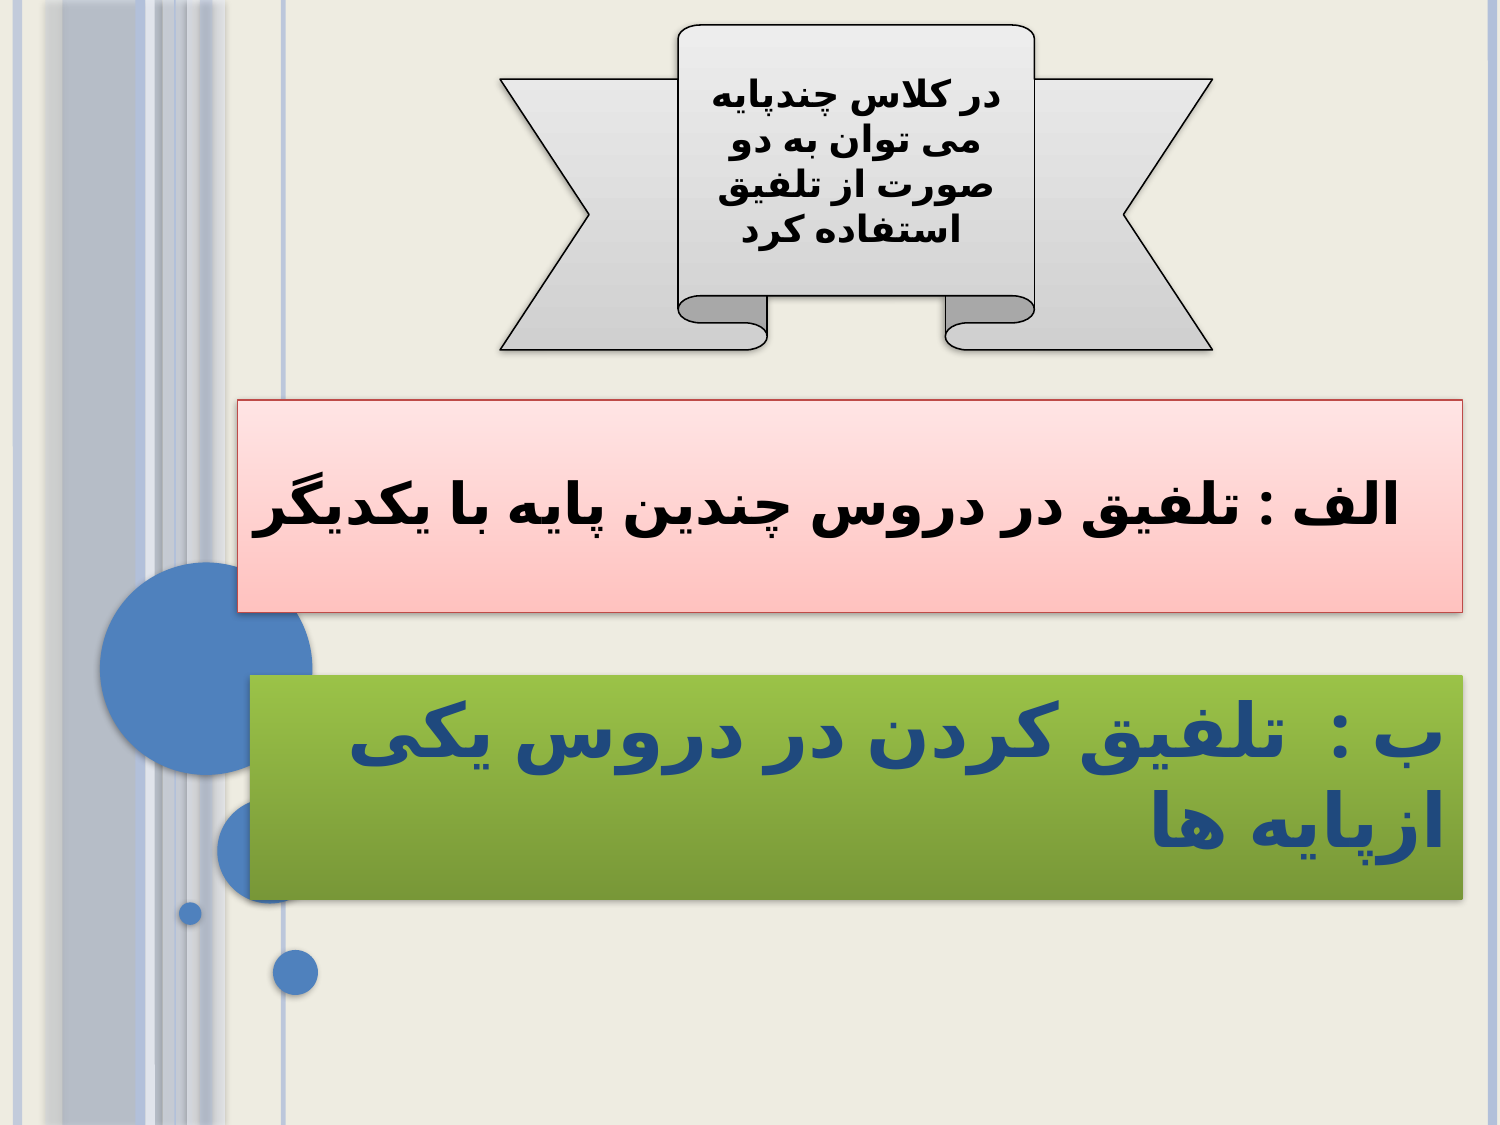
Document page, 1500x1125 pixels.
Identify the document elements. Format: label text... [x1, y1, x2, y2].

text_box در کلاس چندپایه می توان به دو صورت از تلفیق استفاده کرد [499, 24, 1214, 351]
list ب : تلفیق کردن در دروس یکی ازپایه ها [249, 675, 1463, 900]
title الف : تلفیق در دروس چندین پایه با یکدیگر [237, 399, 1463, 613]
